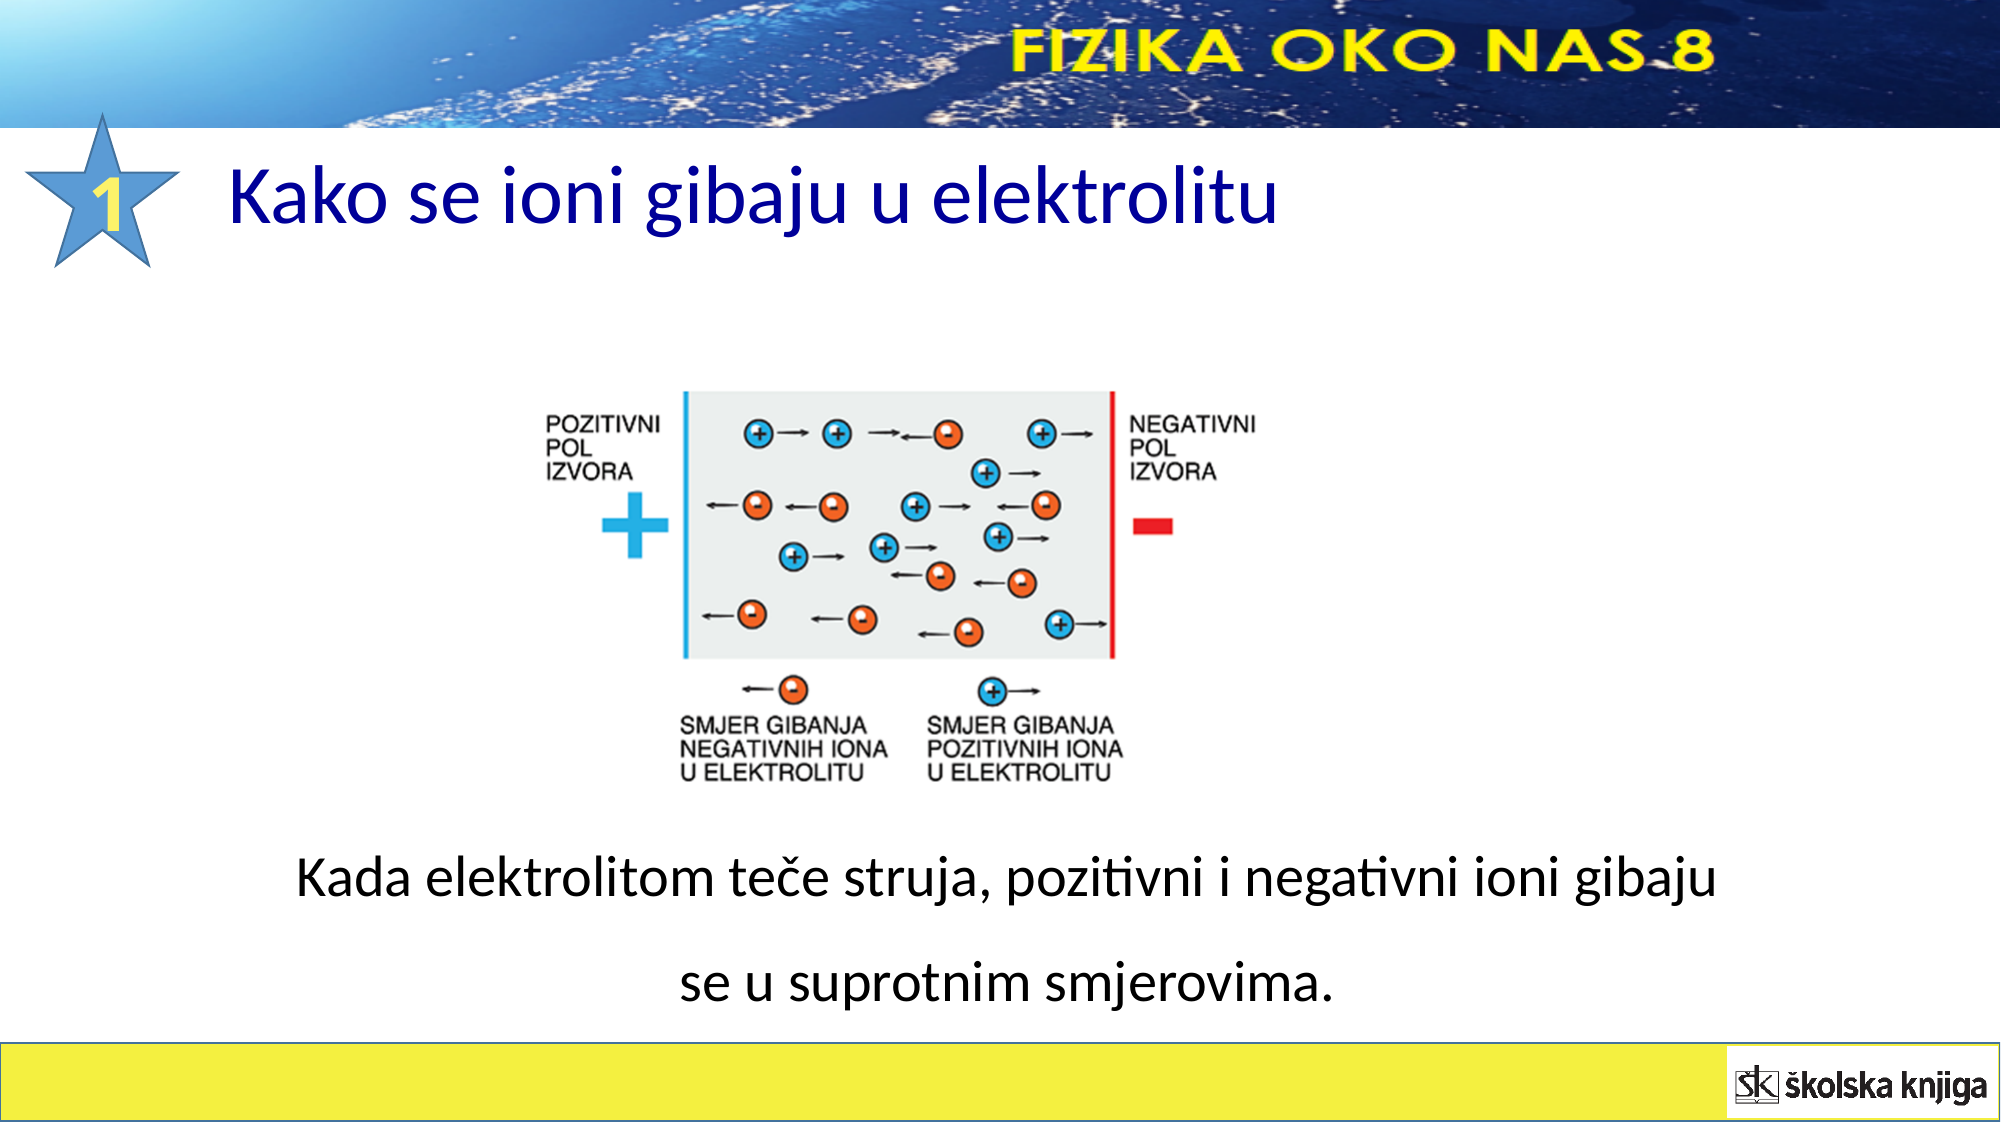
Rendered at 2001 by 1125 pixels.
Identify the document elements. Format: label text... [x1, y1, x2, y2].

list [520, 357, 1302, 836]
picture [0, 0, 2000, 128]
text_box 1 [24, 111, 181, 269]
text_box Kada elektrolitom teče struja, pozitivni i negativni ioni gibaju se u suprotnim smjerovima. [276, 796, 1739, 1021]
title Kako se ioni gibaju u elektrolitu [213, 115, 1863, 278]
picture [1727, 1046, 1998, 1118]
